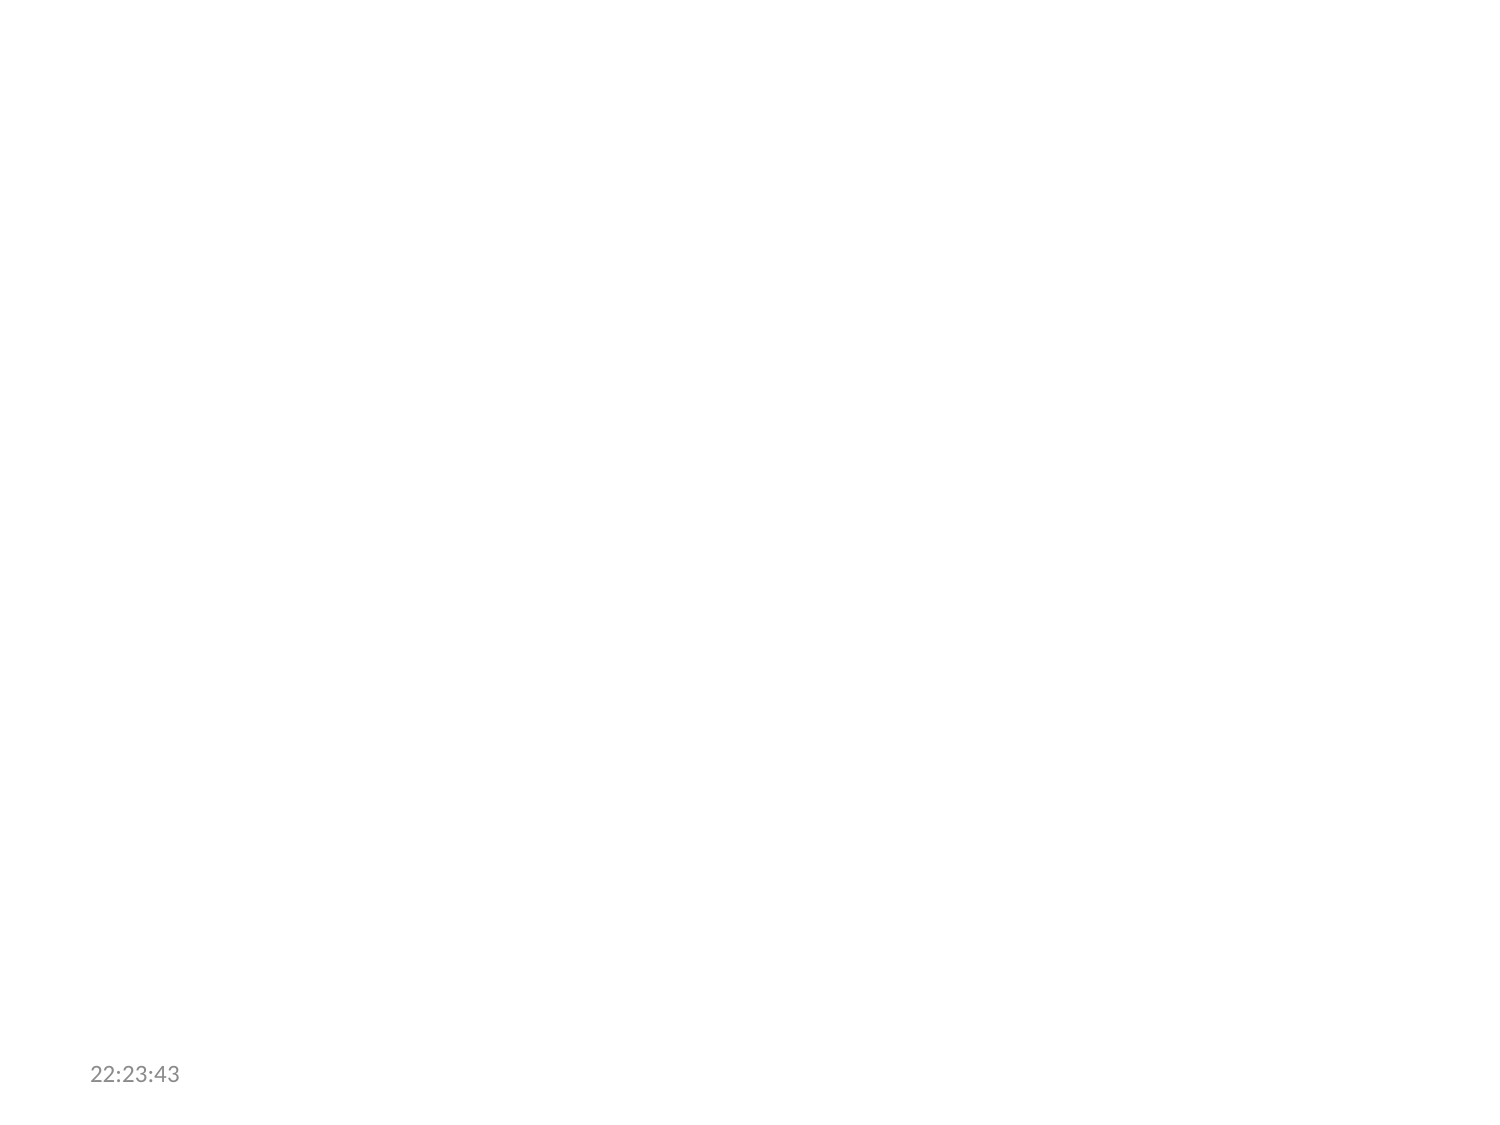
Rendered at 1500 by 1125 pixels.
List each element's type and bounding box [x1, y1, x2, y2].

slide_number [75, 1042, 425, 1103]
